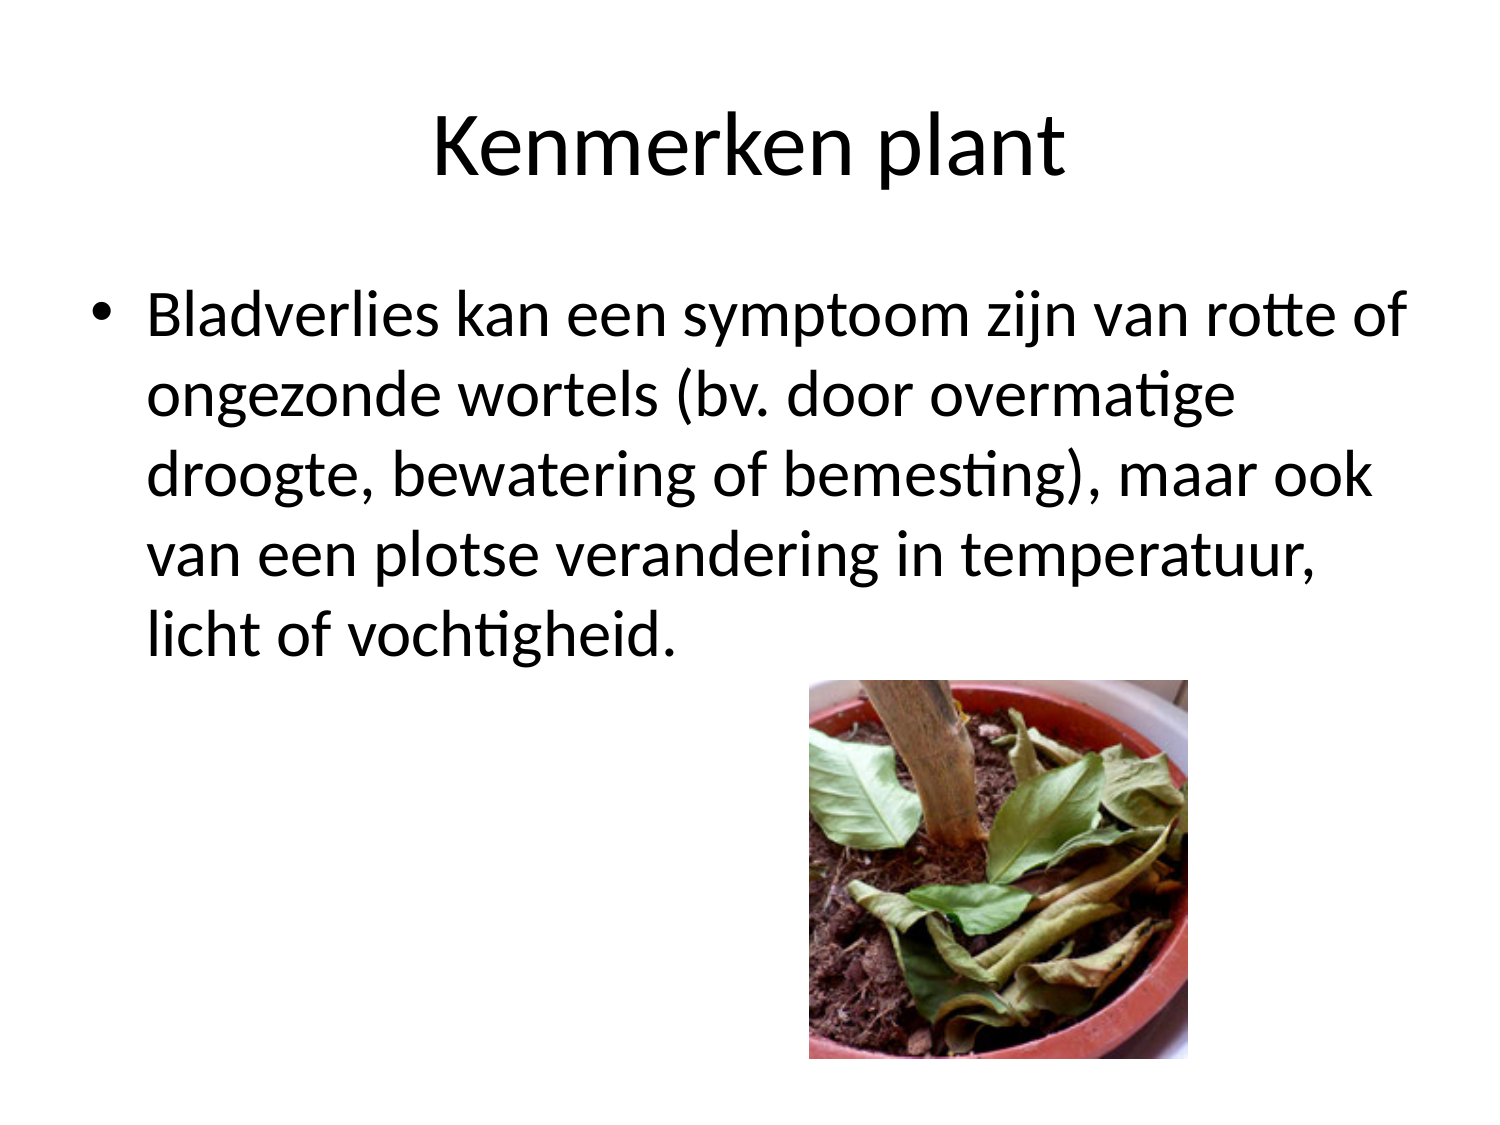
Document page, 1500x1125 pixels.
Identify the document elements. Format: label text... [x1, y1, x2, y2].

list Bladverlies kan een symptoom zijn van rotte of ongezonde wortels (bv. door overmatige droogte, bewatering of bemesting), maar ook van een plotse verandering in temperatuur, licht of vochtigheid. [75, 262, 1425, 1005]
picture [808, 680, 1188, 1059]
title Kenmerken plant [75, 45, 1425, 233]
